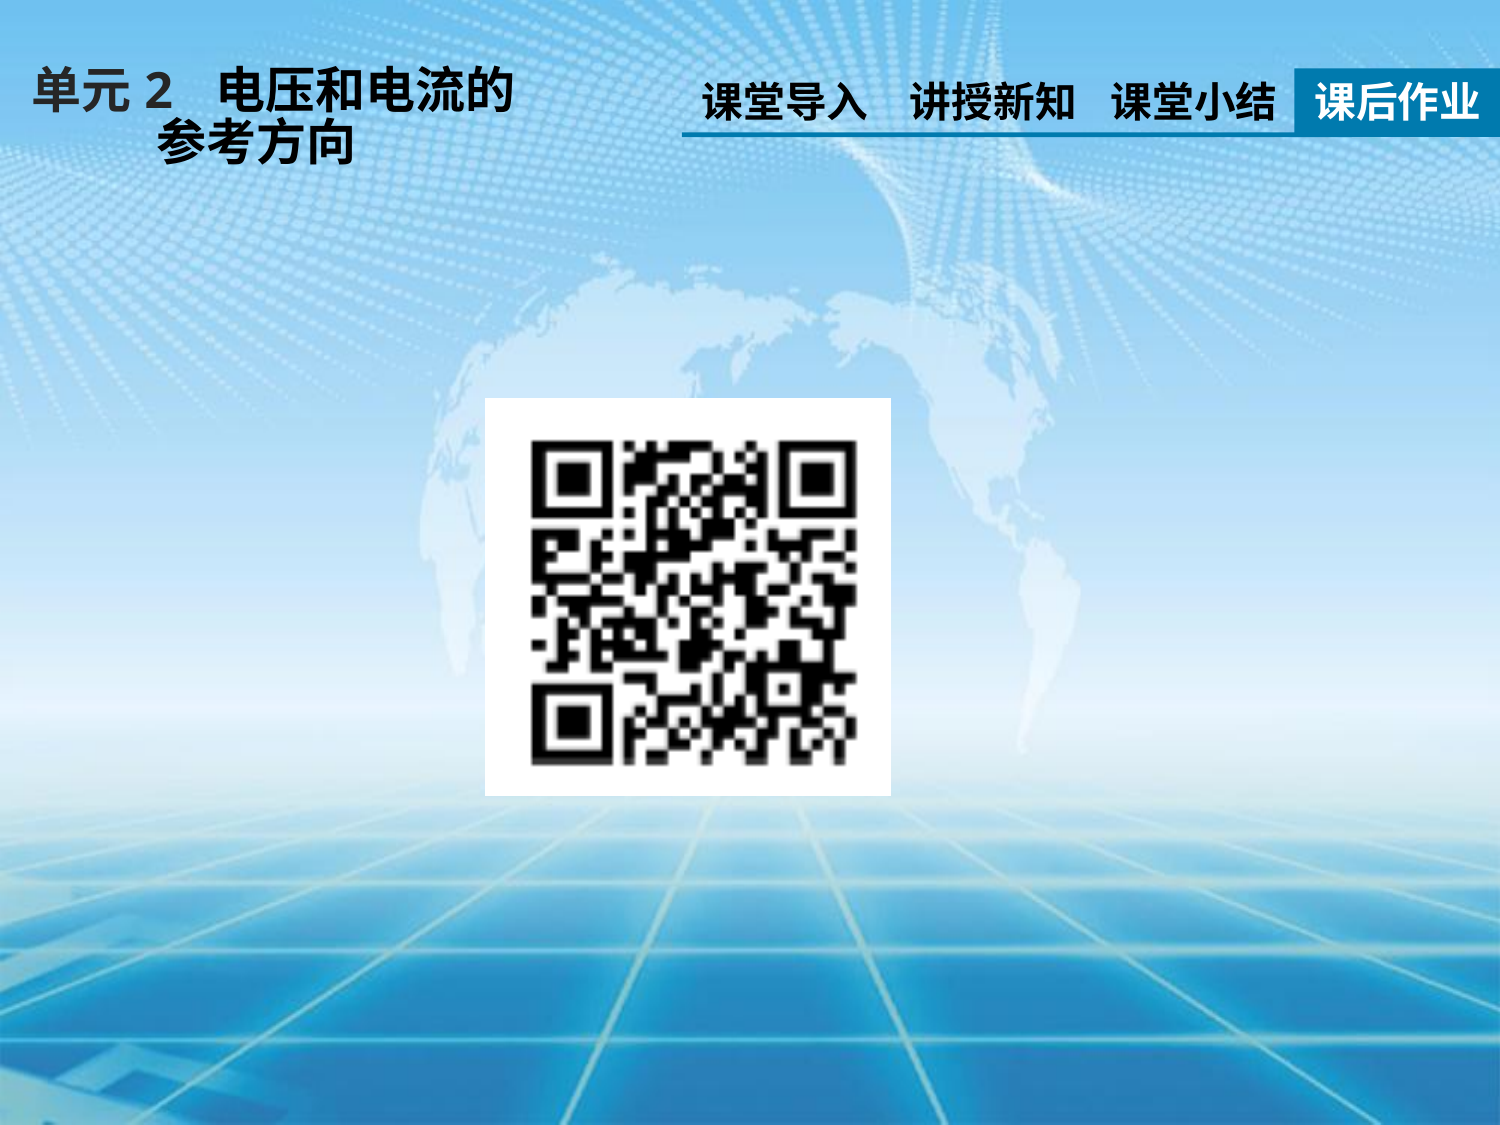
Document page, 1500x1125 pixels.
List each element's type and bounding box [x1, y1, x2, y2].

picture [0, 0, 1500, 1125]
text_box [16, 59, 1500, 180]
